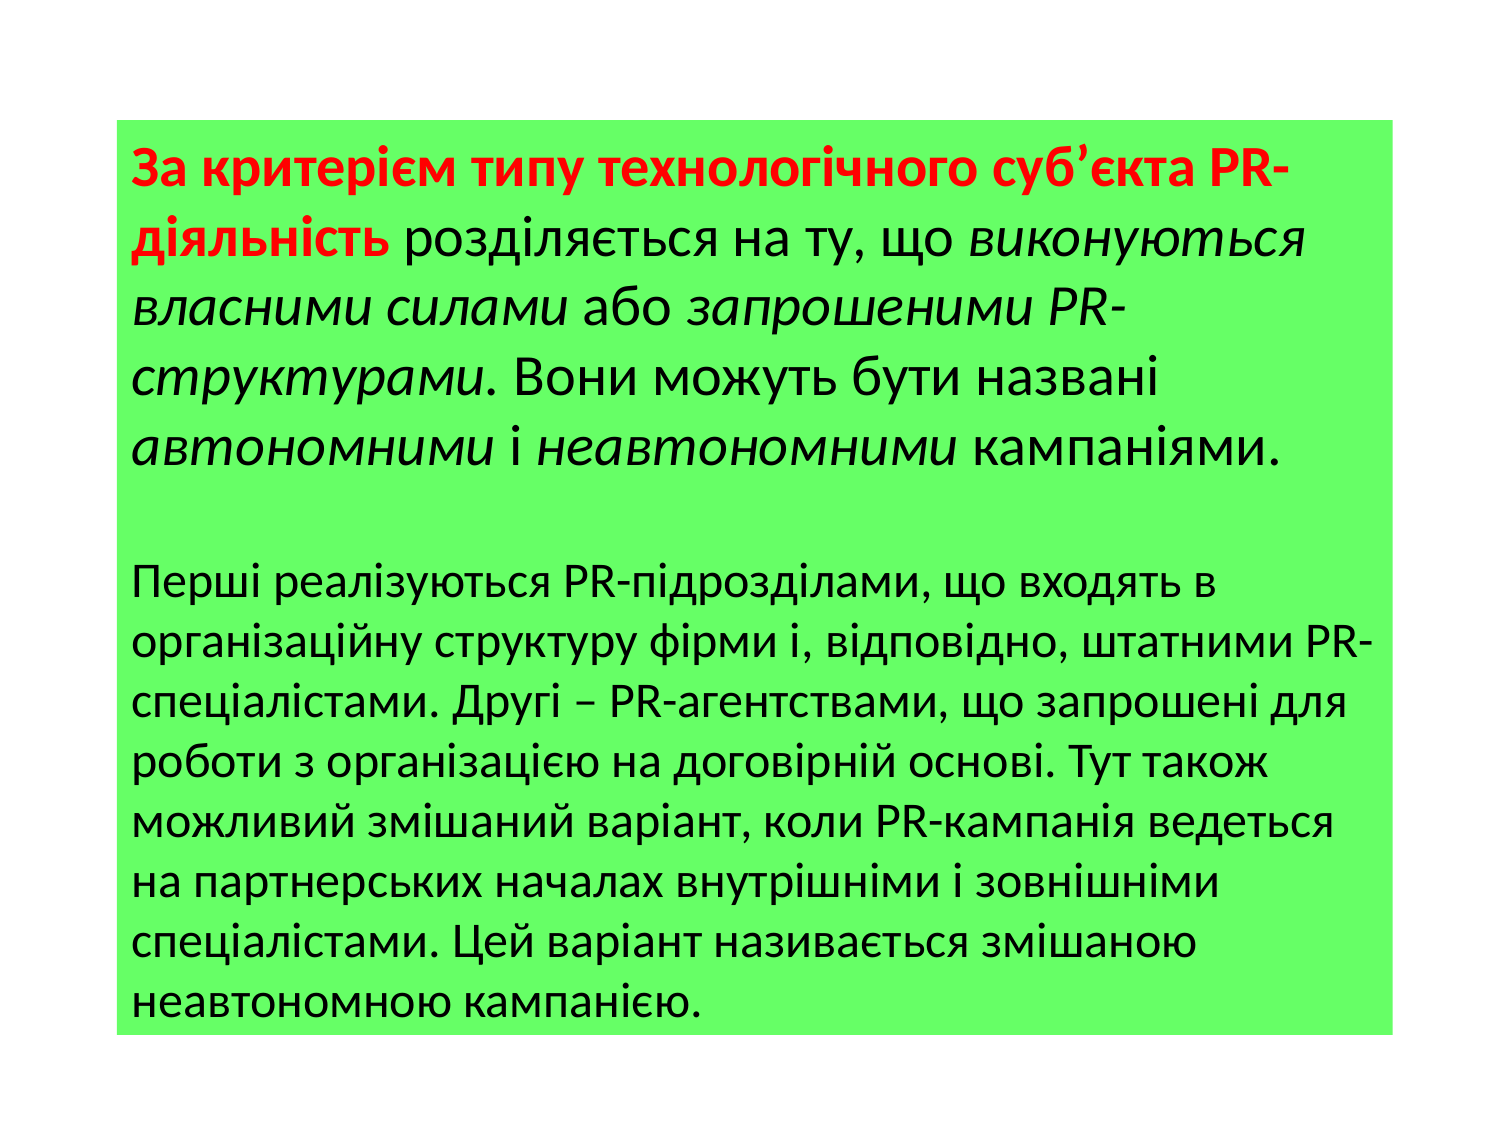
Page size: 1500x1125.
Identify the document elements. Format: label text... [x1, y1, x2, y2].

text_box За критерієм типу технологічного суб’єкта PR-діяльність розділяється на ту, що виконуються власними силами або запрошеними PR-структурами. Вони можуть бути названі автономними і неавтономними кампаніями. Перші реалізуються PR-підрозділами, що входять в організаційну структуру фірми і, відповідно, штатними PR-спеціалістами. Другі – PR-агентствами, що запрошені для роботи з організацією на договірній основі. Тут також можливий змішаний варіант, коли PR-кампанія ведеться на партнерських началах внутрішніми і зовнішніми спеціалістами. Цей варіант називається змішаною неавтономною кампанією. [116, 120, 1393, 1035]
